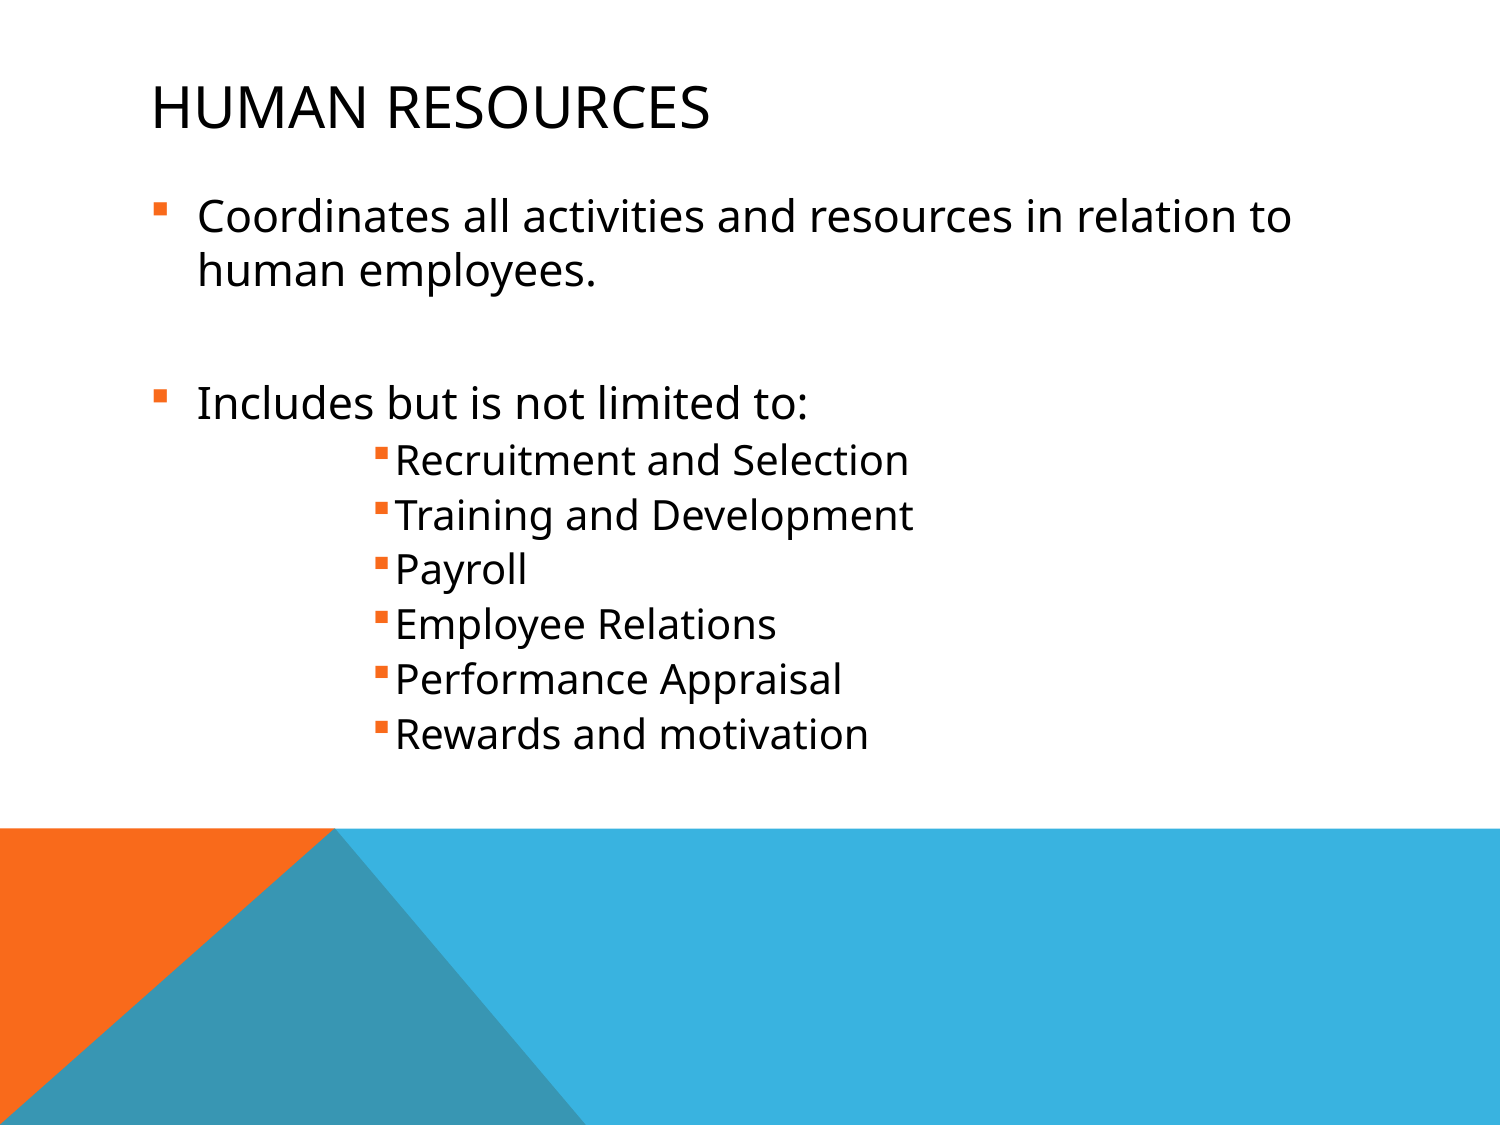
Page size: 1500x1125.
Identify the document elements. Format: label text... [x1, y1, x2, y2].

list Coordinates all activities and resources in relation to human employees. Includes but is not limited to: Recruitment and Selection Training and Development Payroll Employee Relations Performance Appraisal Rewards and motivation [135, 180, 1369, 768]
title Human Resources [135, 60, 1369, 150]
